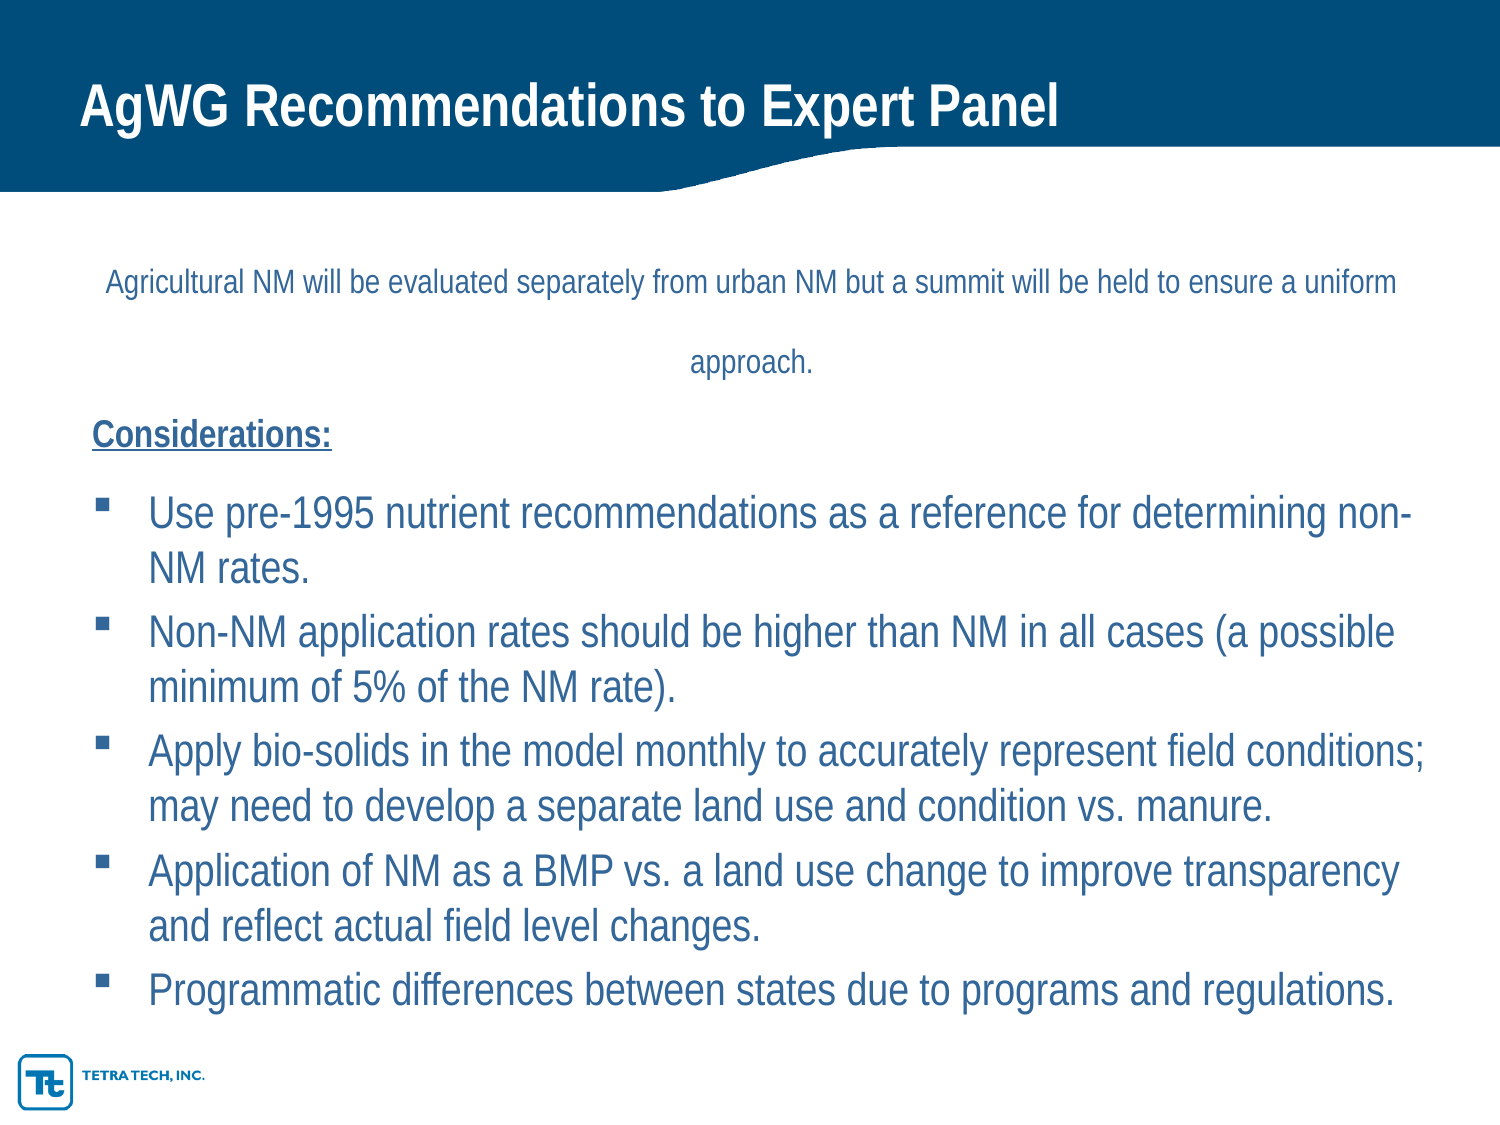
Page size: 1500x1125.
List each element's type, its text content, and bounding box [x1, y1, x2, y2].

text_box Considerations: [77, 356, 1428, 476]
picture [0, 0, 1500, 1000]
title AgWG Recommendations to Expert Panel [63, 34, 1359, 171]
text_box Agricultural NM will be evaluated separately from urban NM but a summit will be held to ensure a uniform approach. [77, 213, 1428, 356]
picture [16, 1050, 205, 1114]
list Use pre-1995 nutrient recommendations as a reference for determining non-NM rates. Non-NM application rates should be higher than NM in all cases (a possible minimum of 5% of the NM rate). Apply bio-solids in the model monthly to accurately represent field conditions; may need to develop a separate land use and condition vs. manure. Application of NM as a BMP vs. a land use change to improve transparency and reflect actual field level changes. Programmatic differences between states due to programs and regulations. [76, 475, 1454, 1040]
